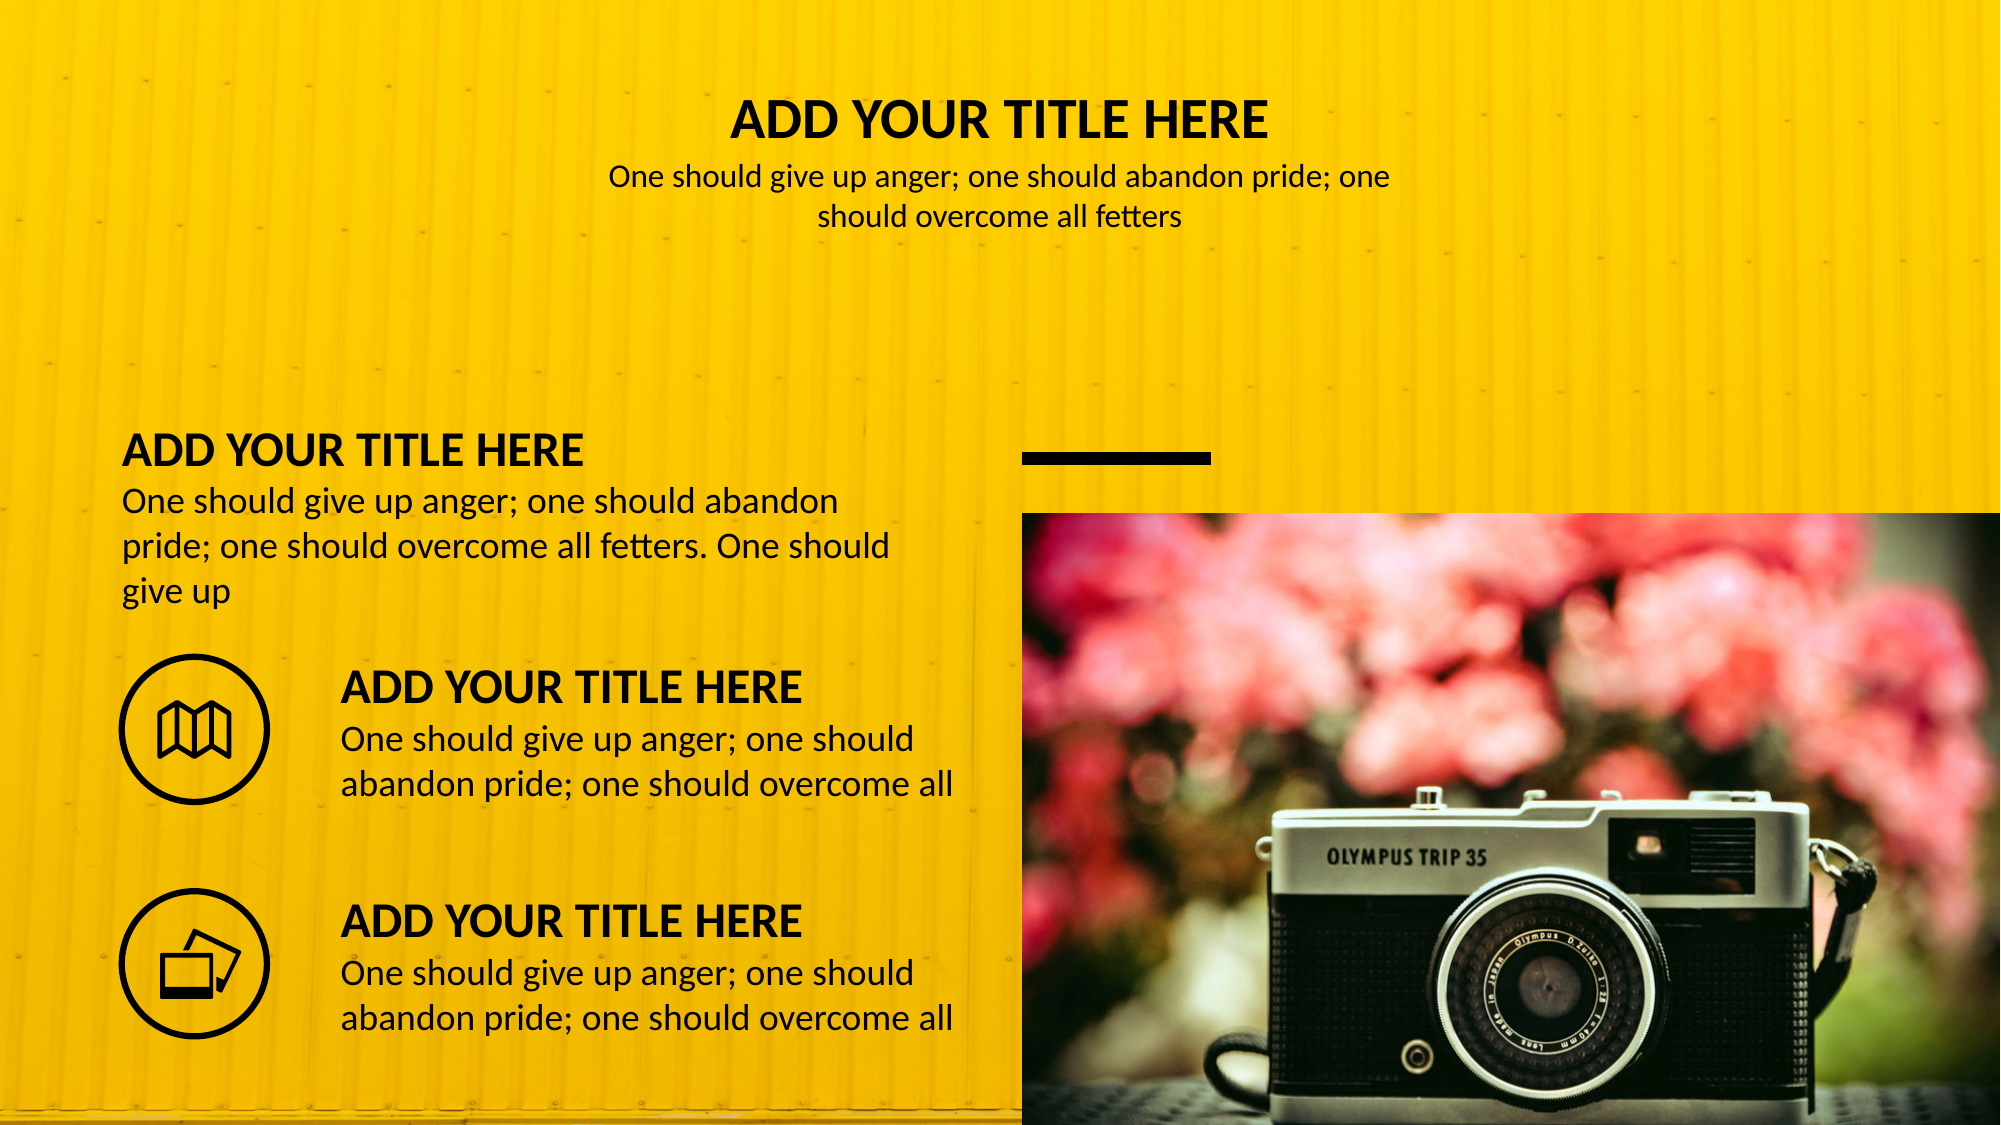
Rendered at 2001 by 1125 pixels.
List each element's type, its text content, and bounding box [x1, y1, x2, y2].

text_box ADD YOUR TITLE HERE One should give up anger; one should abandon pride; one should overcome all [325, 646, 1022, 811]
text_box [121, 656, 267, 802]
text_box ADD YOUR TITLE HERE One should give up anger; one should abandon pride; one should overcome all fetters. One should give up [107, 408, 947, 619]
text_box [121, 891, 267, 1037]
picture [0, 0, 2001, 1125]
text_box ADD YOUR TITLE HERE [711, 72, 1289, 147]
text_box One should give up anger; one should abandon pride; one should overcome all fetters [548, 147, 1452, 242]
text_box ADD YOUR TITLE HERE One should give up anger; one should abandon pride; one should overcome all [325, 880, 1022, 1046]
